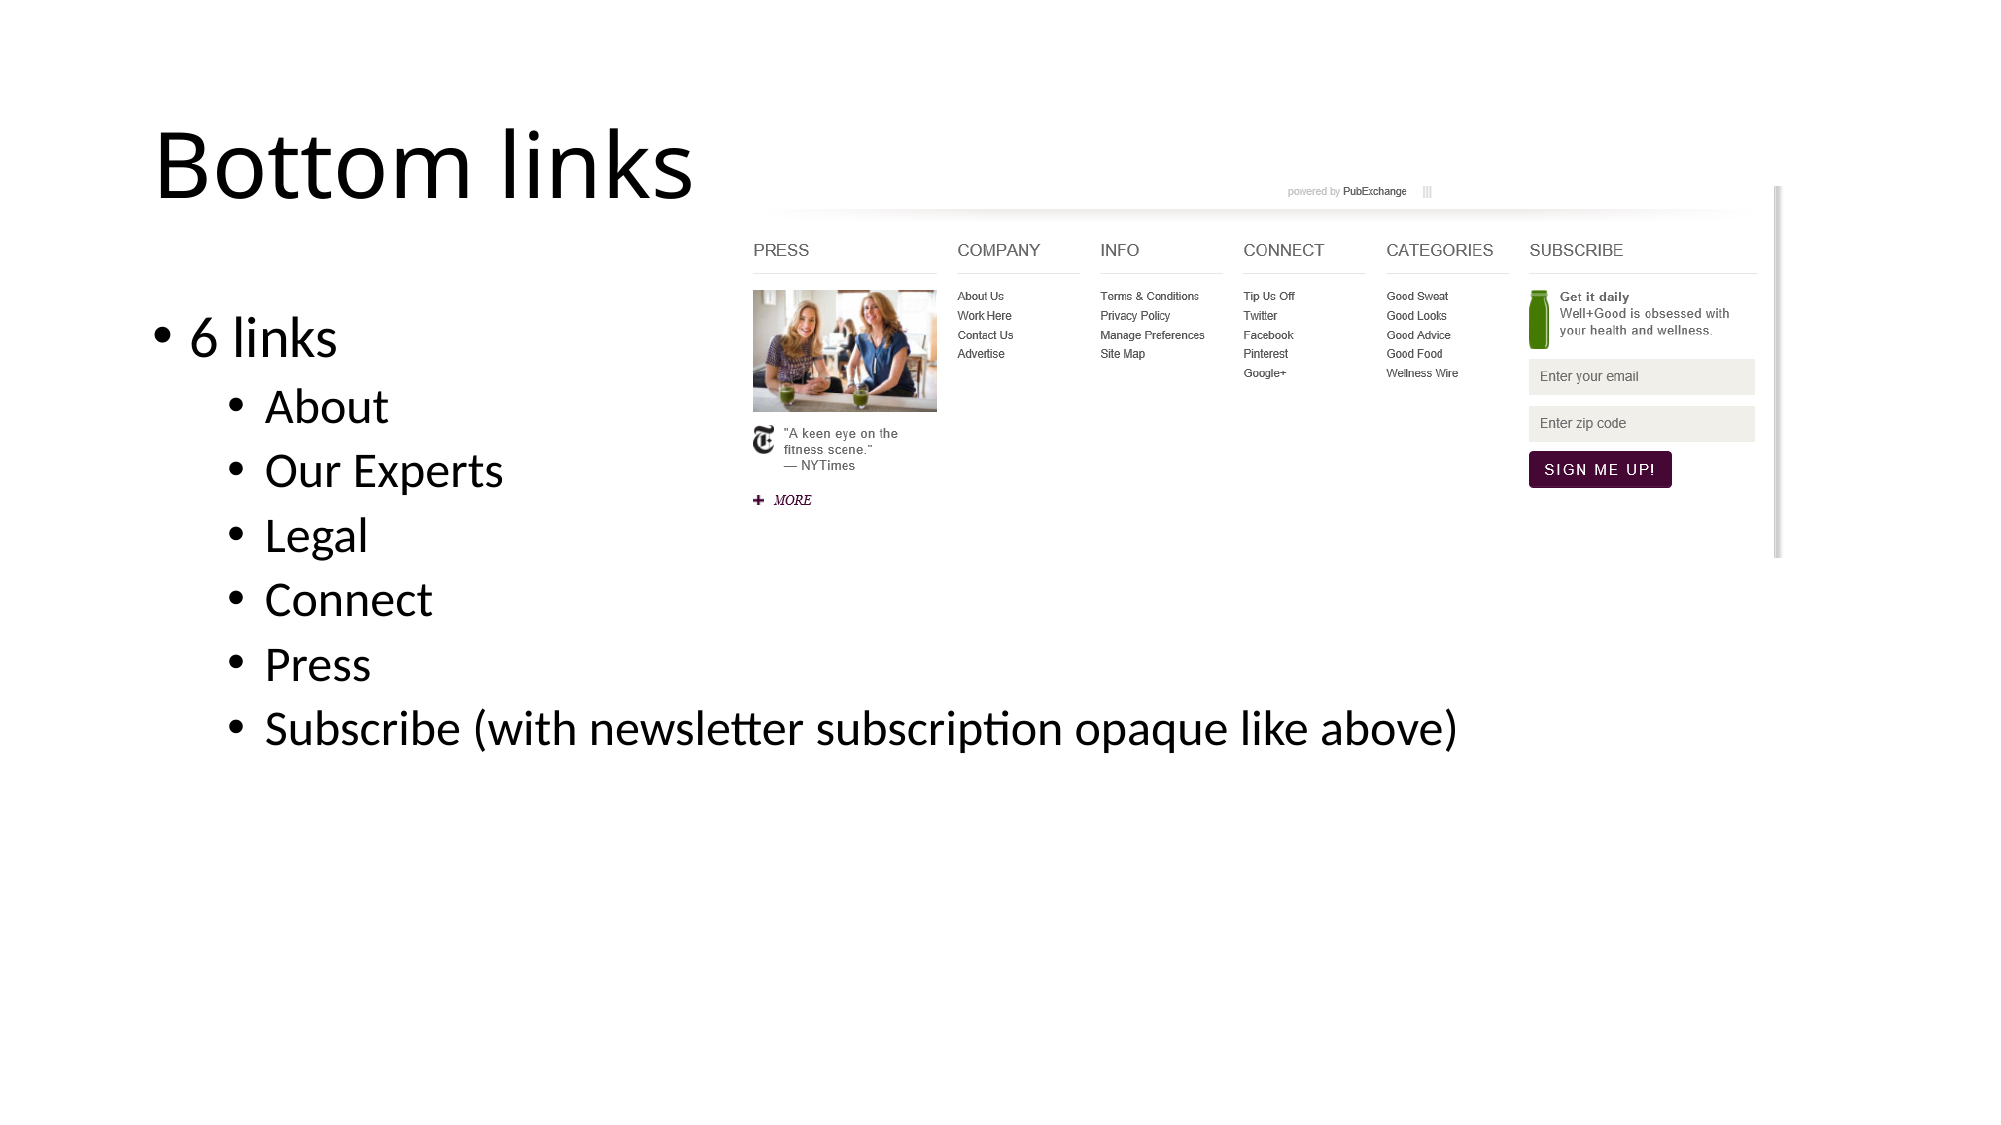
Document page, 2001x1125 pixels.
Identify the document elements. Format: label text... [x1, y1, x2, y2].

title Bottom links [137, 59, 1863, 278]
list 6 links About Our Experts Legal Connect Press Subscribe (with newsletter subscription opaque like above) [137, 299, 1863, 1014]
picture [742, 186, 1789, 558]
